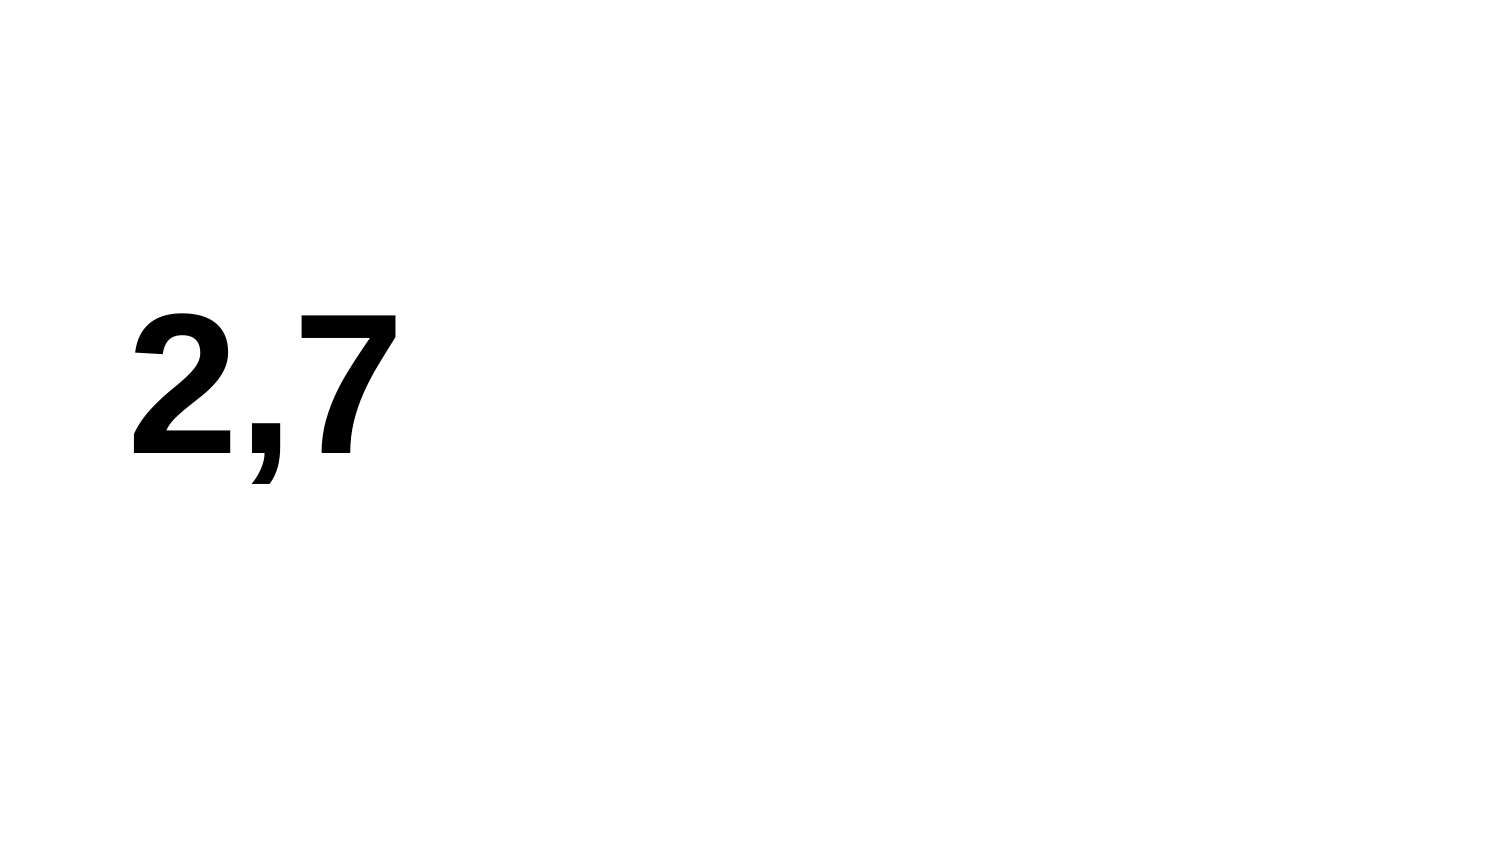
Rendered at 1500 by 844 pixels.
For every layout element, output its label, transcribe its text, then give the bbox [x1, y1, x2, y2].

text_box 2,7 [112, 235, 1388, 509]
